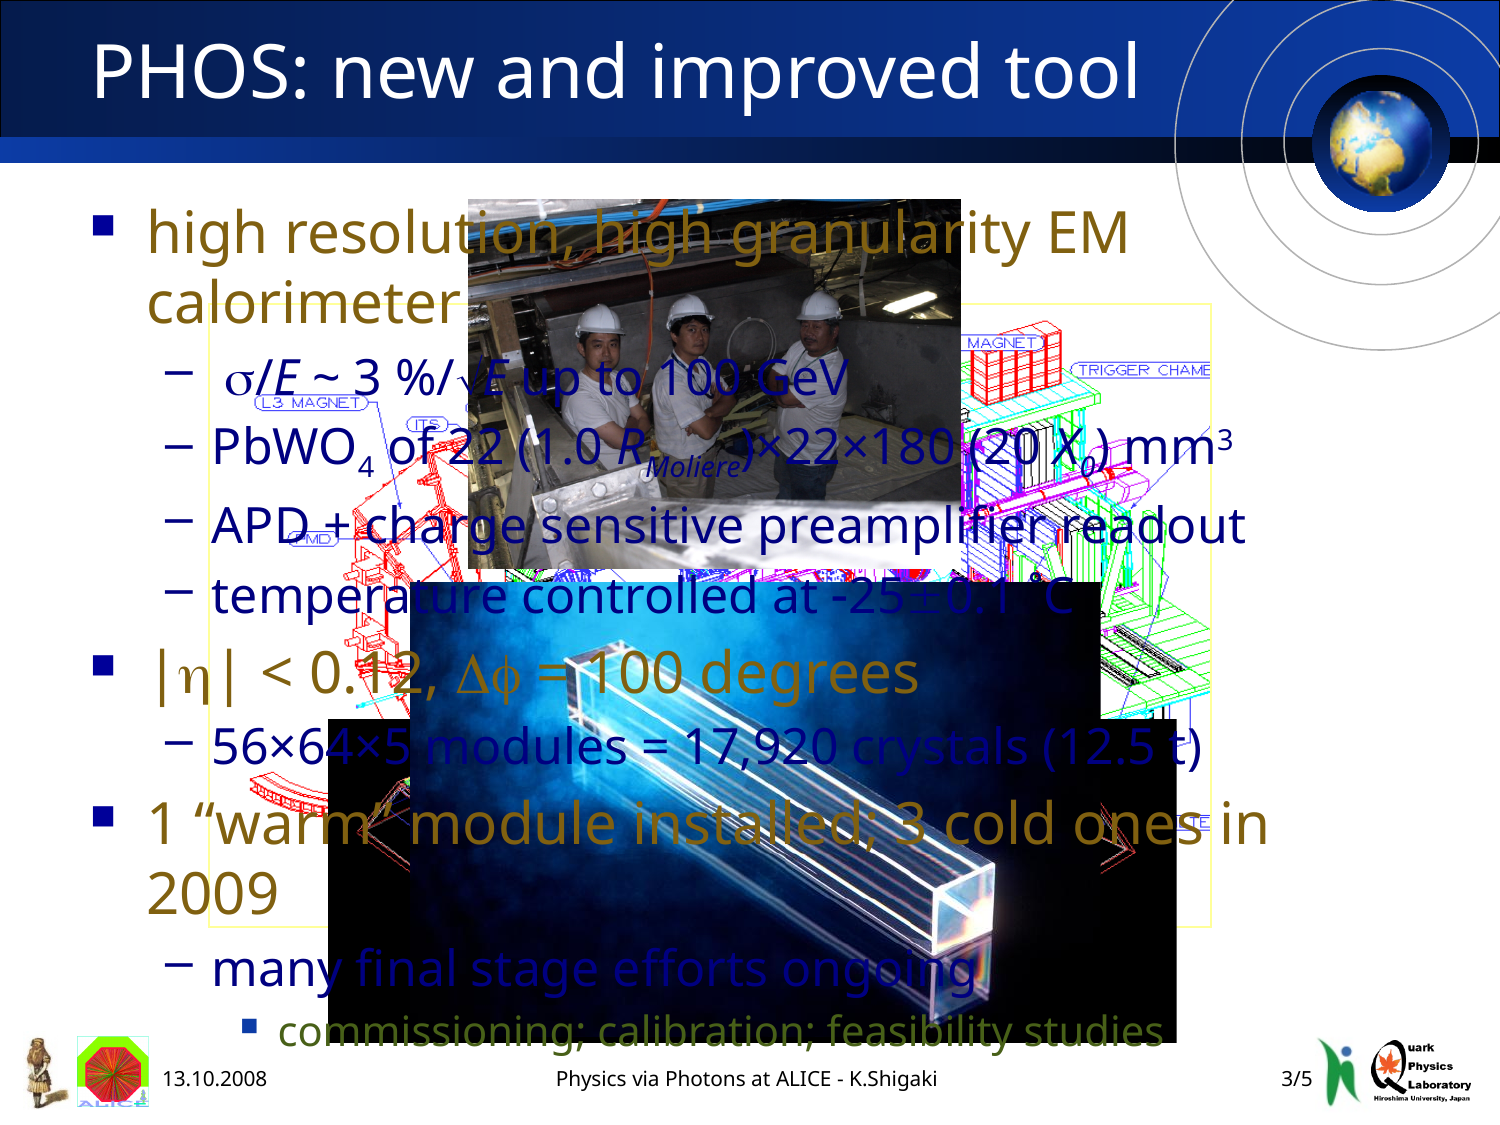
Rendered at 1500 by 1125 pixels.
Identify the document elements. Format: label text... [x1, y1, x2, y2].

picture [1260, 1036, 1471, 1125]
picture [1330, 91, 1432, 196]
list high resolution, high granularity EM calorimeter s/E ~ 3 %/E up to 100 GeV PbWO4 of 22 (1.0 RMoliere)×22×180 (20 X0) mm3 APD + charge sensitive preamplifier readout temperature controlled at -250.1 ˚C |h| < 0.12, Df = 100 degrees 56×64×5 modules = 17,920 crystals (12.5 t) 1 “warm” module installed; 3 cold ones in 2009 many final stage efforts ongoing commissioning; calibration; feasibility studies [74, 187, 1424, 1036]
picture [77, 1036, 149, 1107]
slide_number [146, 1058, 254, 1103]
picture [23, 1031, 71, 1110]
picture [209, 198, 1211, 1043]
slide_number 2/5 [1221, 1058, 1328, 1103]
title PHOS: new and improved tool [74, 0, 1294, 138]
footer Physics via Photons at ALICE - K.Shigaki [254, 1058, 1221, 1103]
